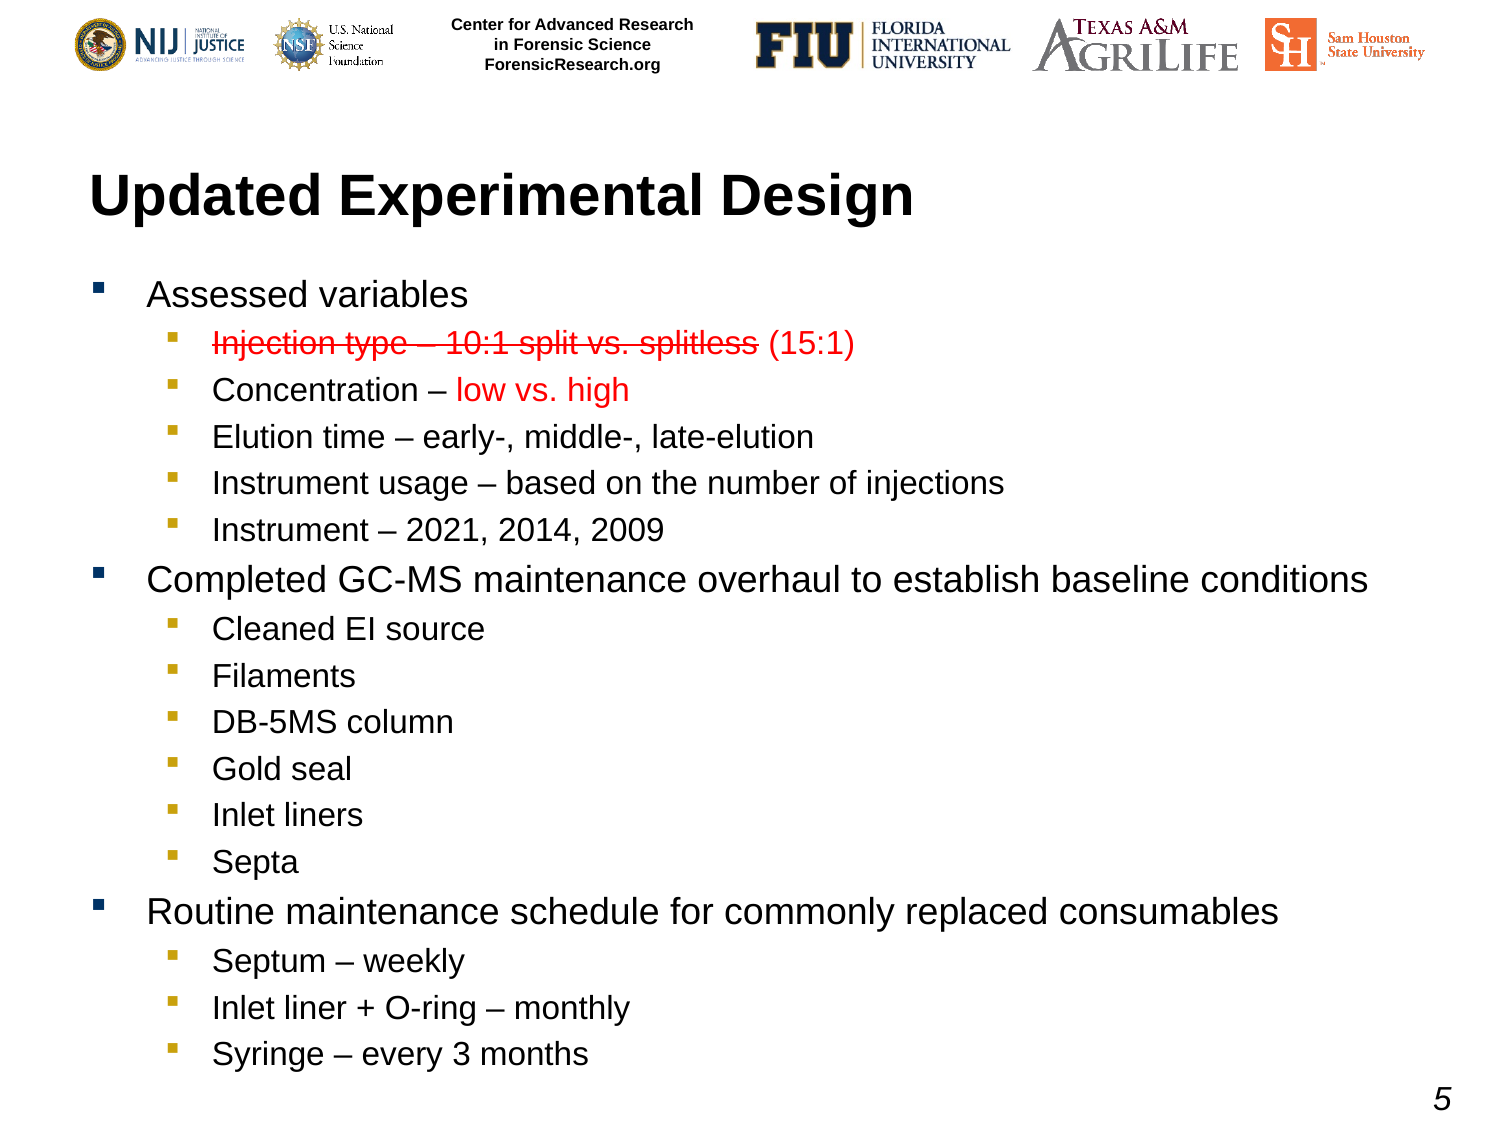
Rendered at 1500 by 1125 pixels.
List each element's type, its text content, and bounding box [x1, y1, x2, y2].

picture [1032, 18, 1238, 71]
picture [1265, 18, 1425, 71]
picture [273, 18, 393, 71]
picture [753, 18, 1013, 71]
list Assessed variables Injection type – 10:1 split vs. splitless (15:1) Concentration – low vs. high Elution time – early-, middle-, late-elution Instrument usage – based on the number of injections Instrument – 2021, 2014, 2009 Completed GC-MS maintenance overhaul to establish baseline conditions Cleaned EI source Filaments DB-5MS column Gold seal Inlet liners Septa Routine maintenance schedule for commonly replaced consumables Septum – weekly Inlet liner + O-ring – monthly Syringe – every 3 months [75, 262, 1438, 1088]
title Updated Experimental Design [75, 149, 1300, 240]
picture [74, 18, 244, 71]
